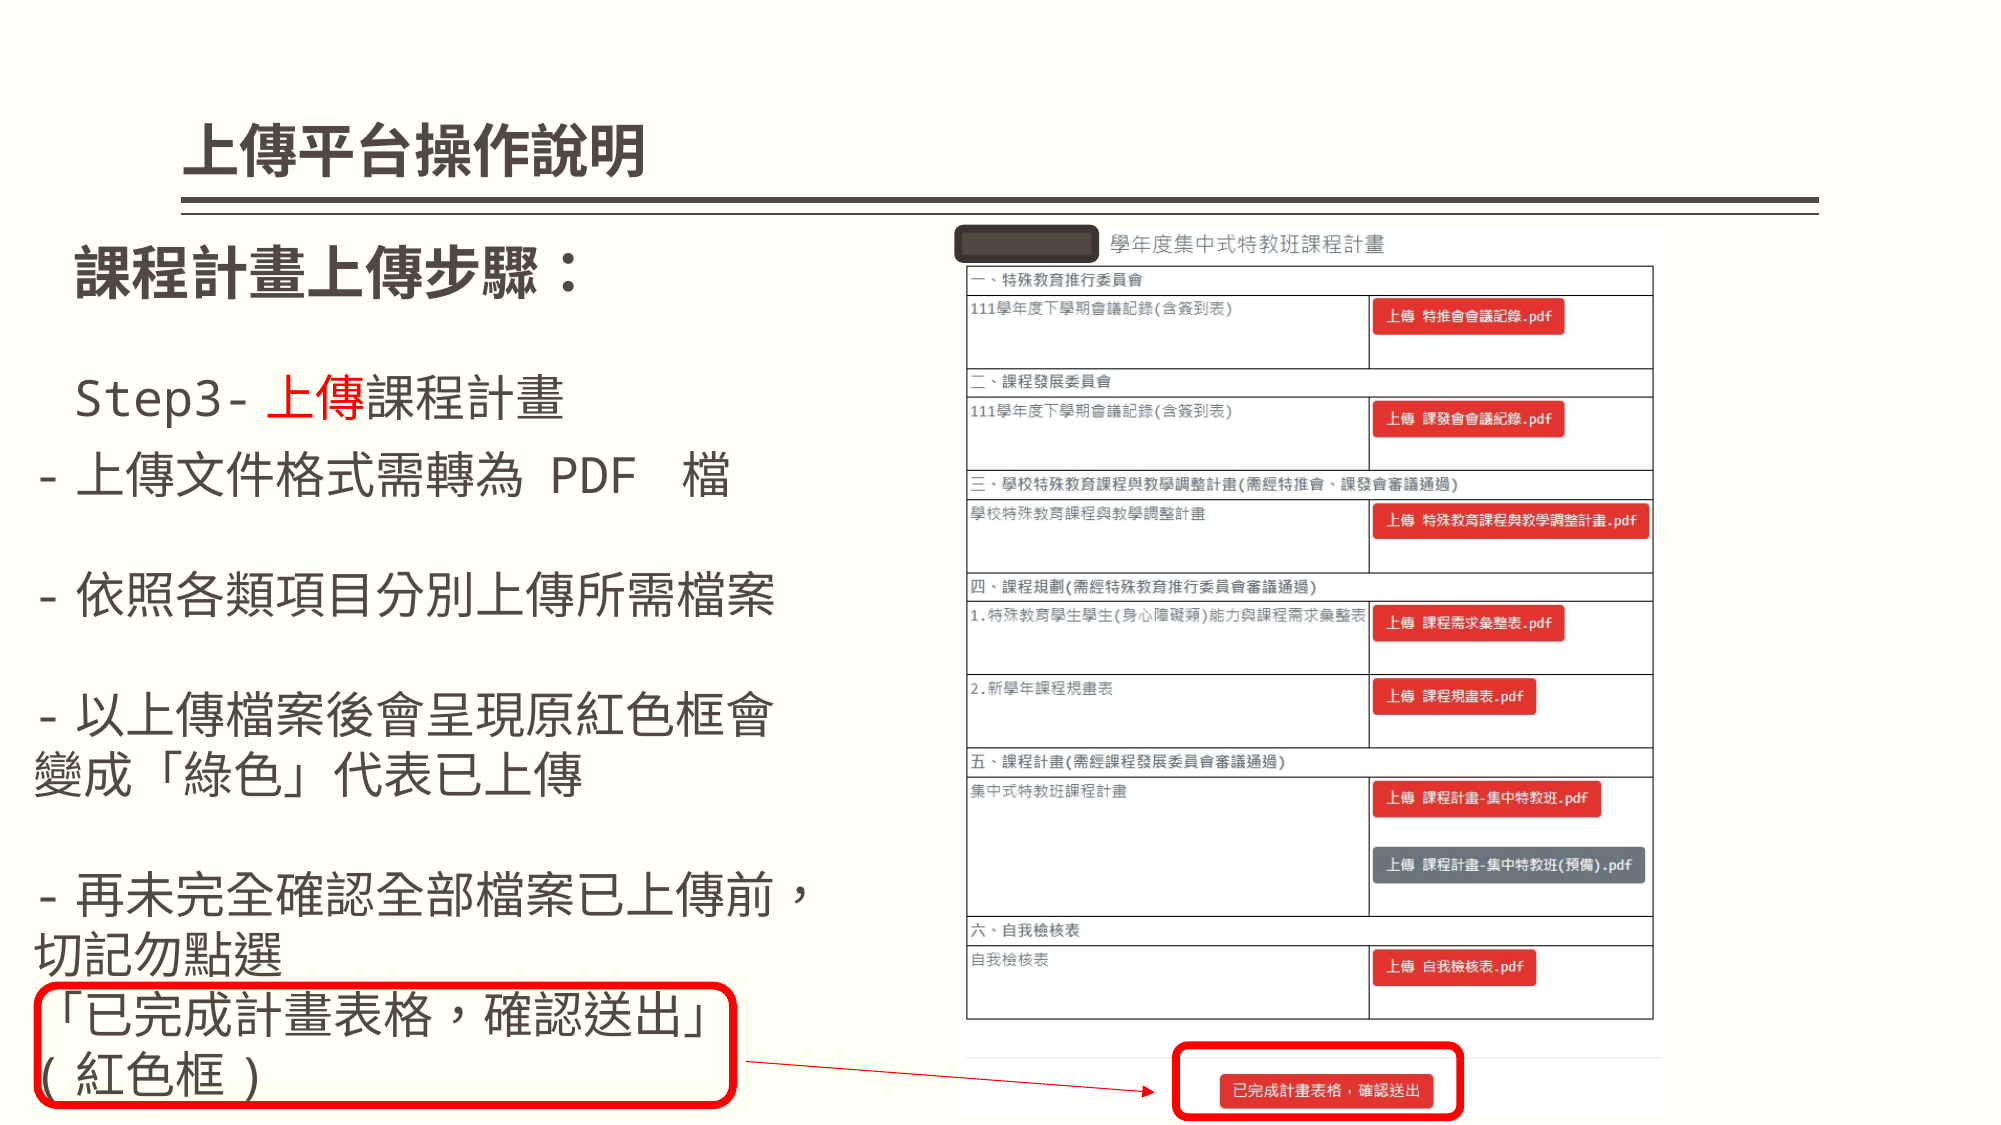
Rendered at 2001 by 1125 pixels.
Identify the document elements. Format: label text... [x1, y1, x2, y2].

text_box -上傳文件格式需轉為 PDF 檔 -依照各類項目分別上傳所需檔案 -以上傳檔案後會呈現原紅色框會變成「綠色」代表已上傳 -再未完全確認全部檔案已上傳前，切記勿點選 「已完成計畫表格，確認送出」(紅色框) [19, 435, 801, 1111]
text_box [33, 981, 737, 1110]
text_box 課程計畫上傳步驟： Step3-上傳課程計畫 [59, 228, 777, 434]
title 上傳平台操作說明 [181, 12, 1819, 193]
picture [958, 228, 1662, 1118]
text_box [746, 1061, 1155, 1093]
